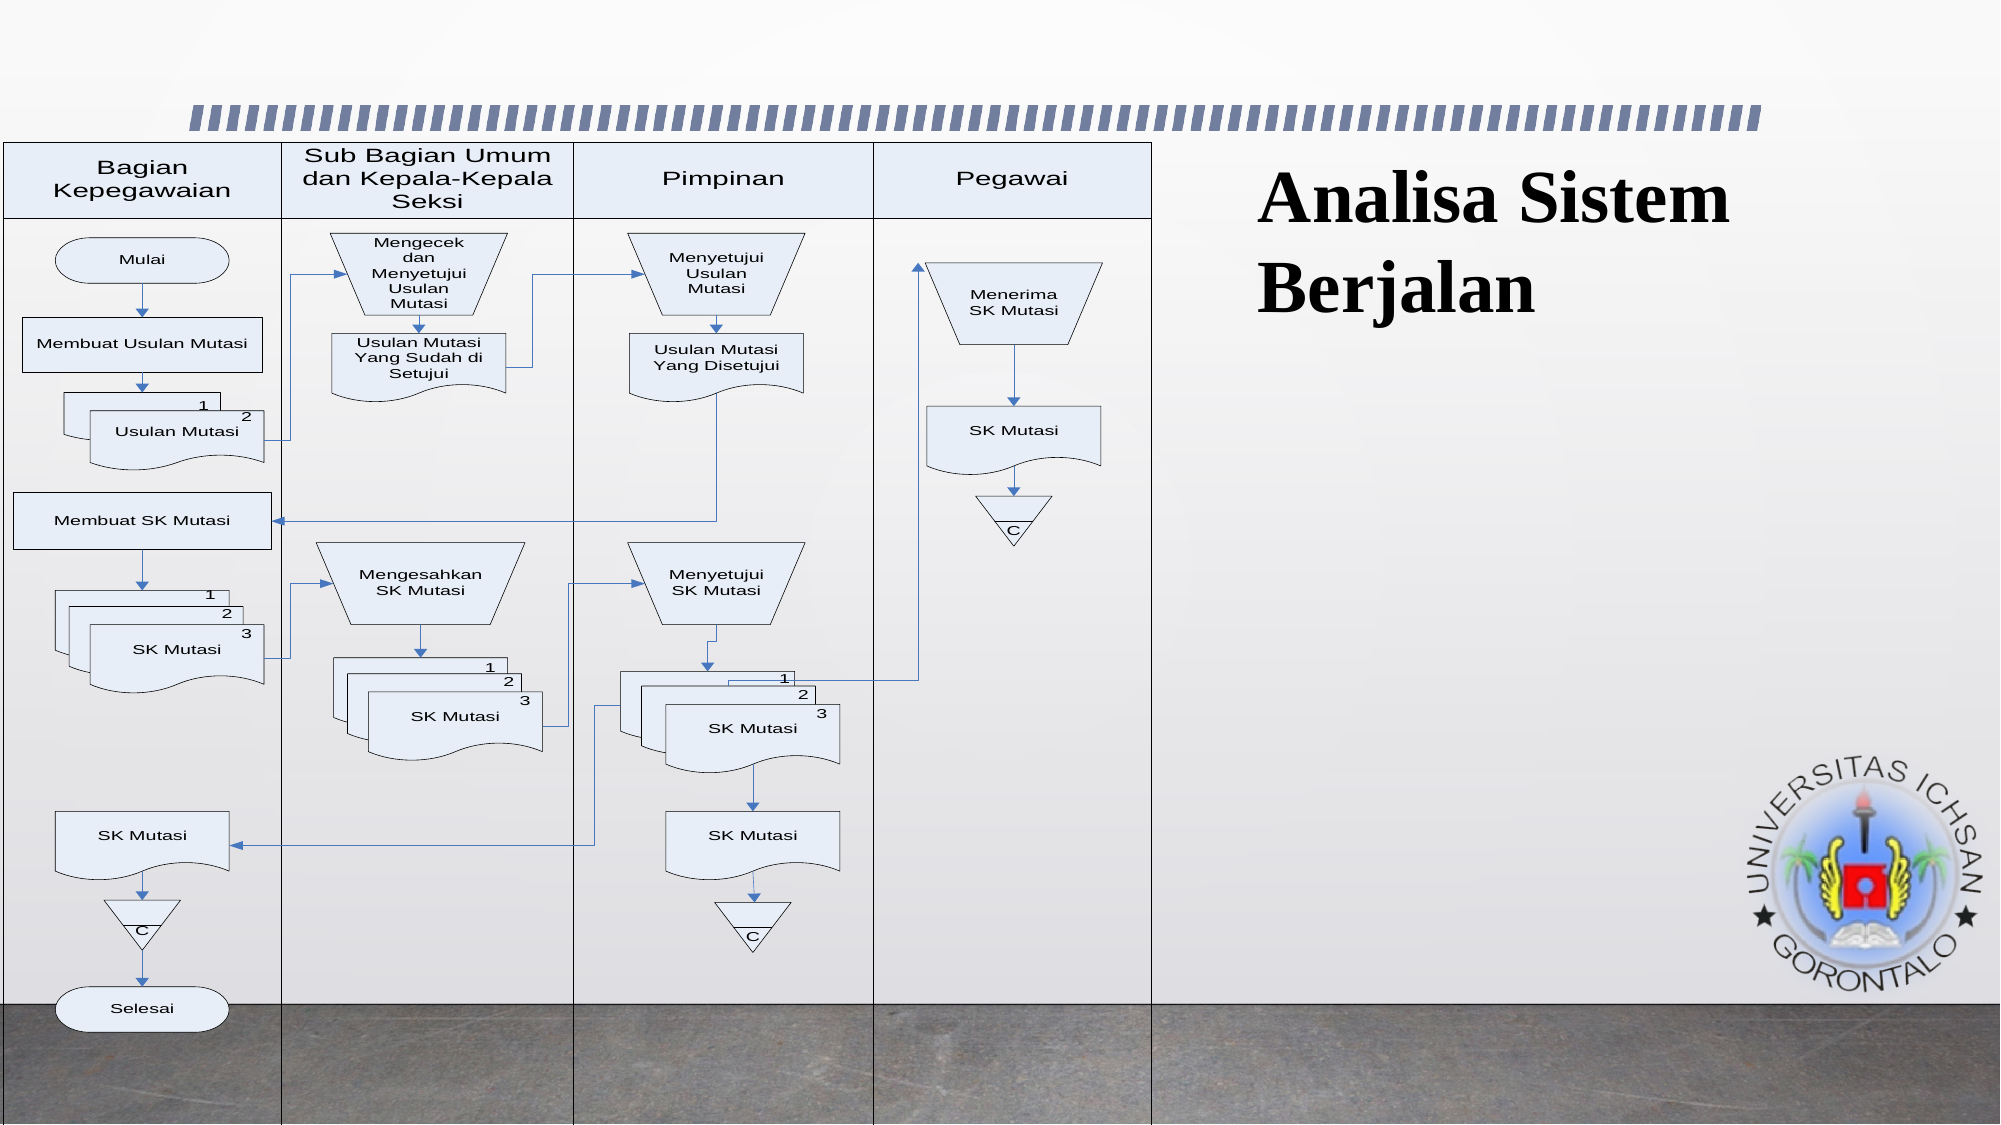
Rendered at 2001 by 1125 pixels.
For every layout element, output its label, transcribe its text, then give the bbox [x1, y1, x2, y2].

picture [0, 139, 2000, 1125]
text_box Analisa Sistem Berjalan [1243, 140, 1765, 335]
